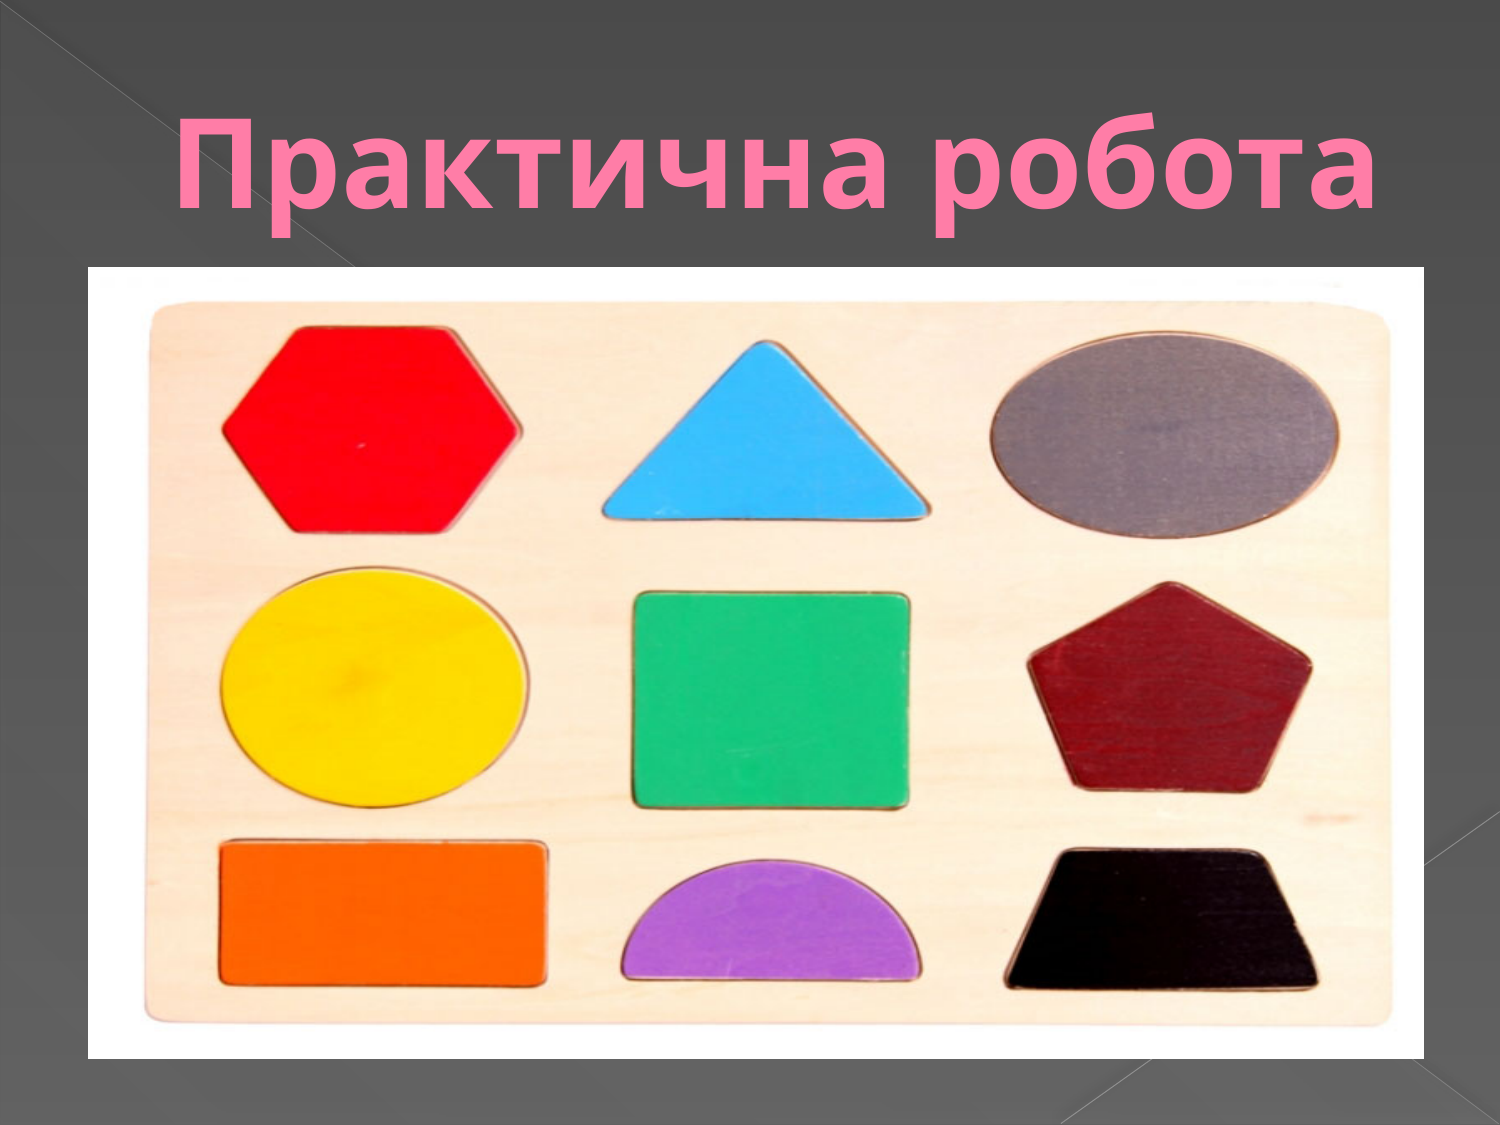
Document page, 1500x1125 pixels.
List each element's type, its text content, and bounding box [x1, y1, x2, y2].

title Практична робота [75, 43, 1425, 274]
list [88, 266, 1424, 1060]
